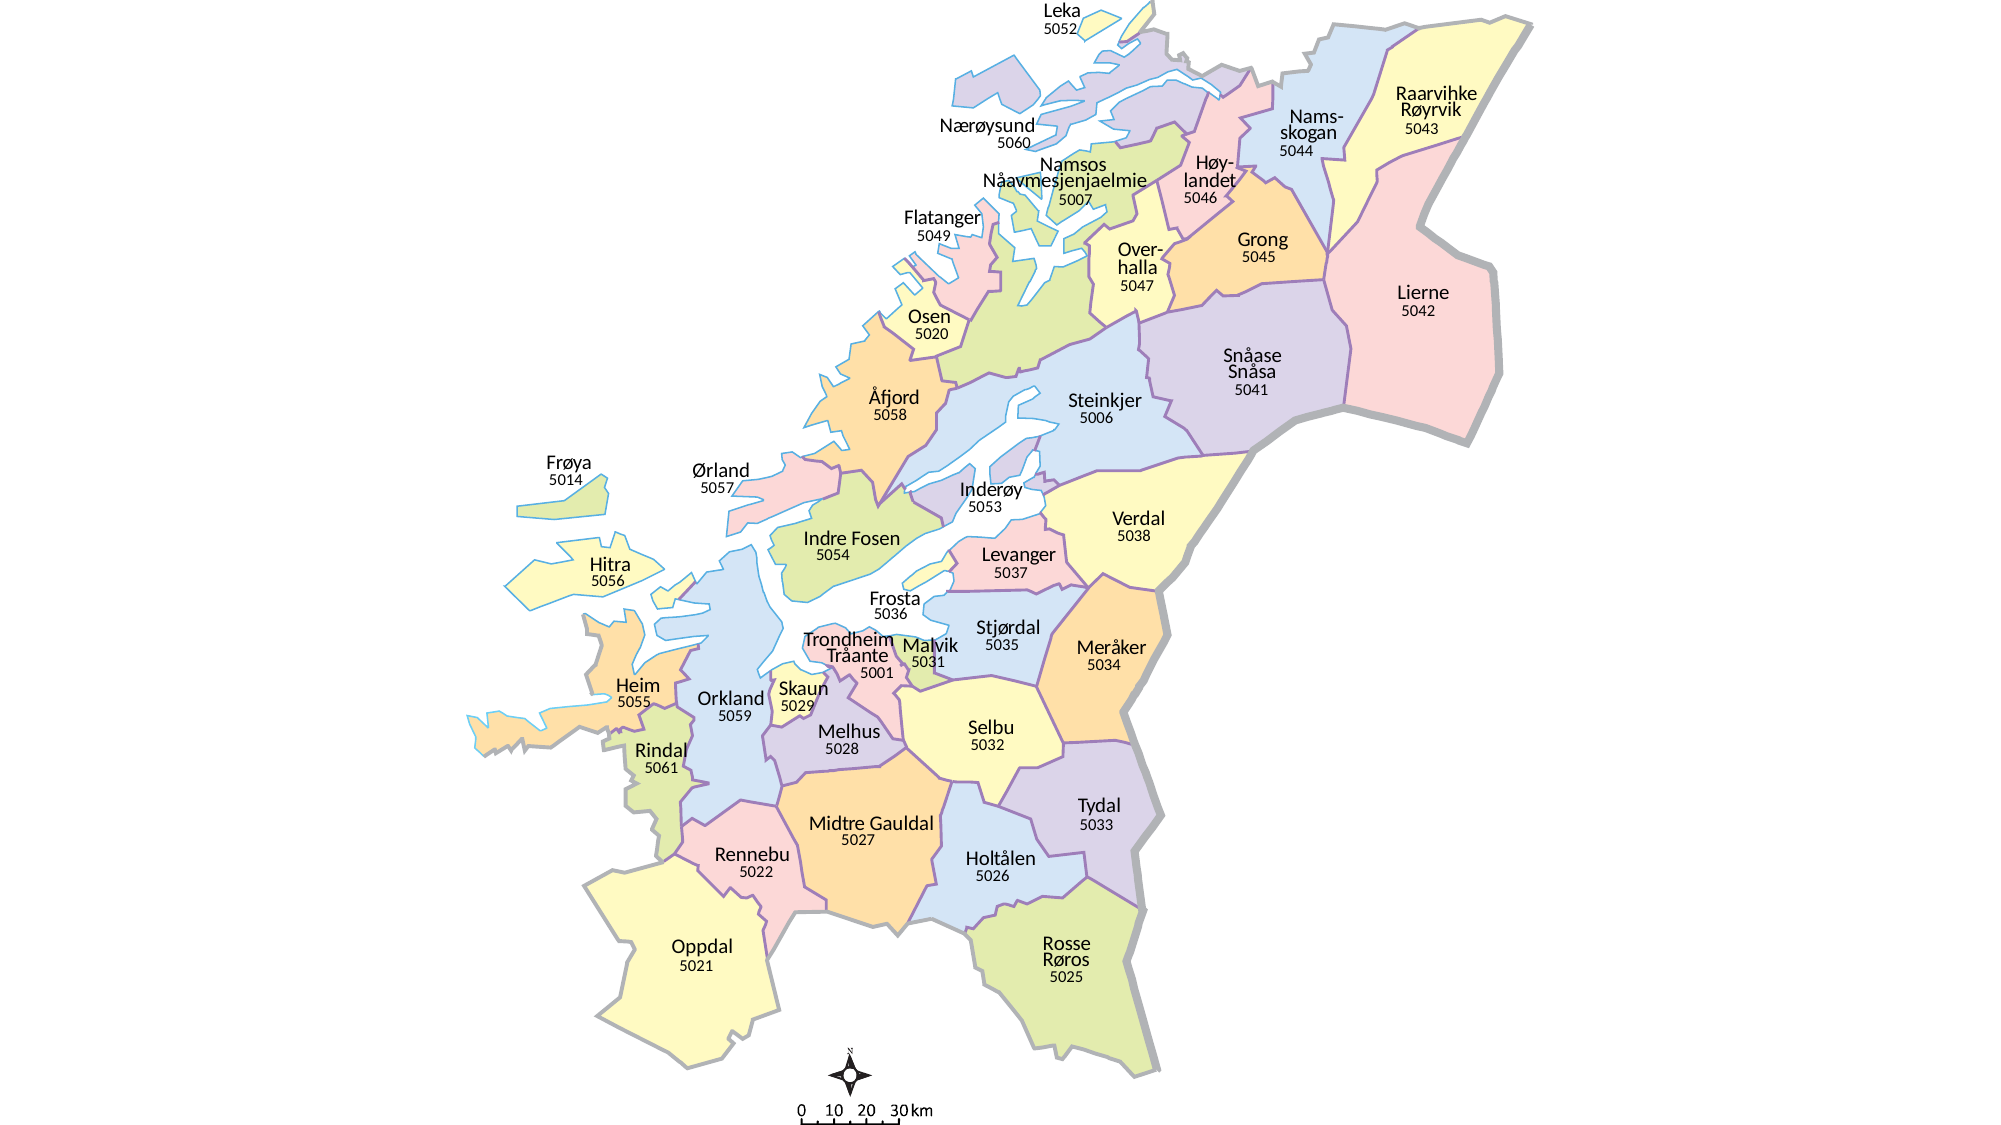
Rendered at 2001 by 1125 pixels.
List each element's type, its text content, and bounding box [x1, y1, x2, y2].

text_box Le [1043, 0, 1062, 22]
text_box R [714, 840, 725, 866]
text_box ø [1002, 475, 1013, 501]
text_box [1037, 588, 1167, 744]
text_box F [851, 524, 860, 550]
text_box [1123, 24, 1531, 1070]
text_box ennebu [725, 840, 791, 866]
text_box [949, 313, 968, 341]
text_box [999, 192, 1059, 246]
text_box [728, 258, 923, 481]
text_box 5061 [644, 762, 679, 777]
text_box T [803, 625, 812, 651]
text_box an [933, 203, 954, 229]
text_box [1064, 740, 1135, 746]
text_box 5047 [1120, 279, 1155, 296]
text_box t [1077, 386, 1084, 412]
text_box [679, 762, 709, 826]
text_box 5031 [911, 657, 946, 672]
text_box [934, 666, 953, 680]
text_box [777, 749, 951, 934]
text_box - [1227, 148, 1235, 166]
text_box [1187, 91, 1209, 135]
text_box 5044 [1279, 139, 1314, 160]
text_box r [1250, 225, 1256, 251]
text_box 5033 [1079, 817, 1114, 834]
text_box einkjer [1084, 386, 1143, 412]
text_box 5028 [825, 744, 860, 758]
text_box 5026 [975, 870, 1010, 885]
text_box [1187, 192, 1233, 239]
text_box [1239, 24, 1418, 249]
text_box [504, 531, 639, 611]
text_box a [910, 584, 921, 610]
text_box r [555, 448, 562, 474]
text_box 5055 [617, 697, 652, 712]
text_box [805, 313, 956, 472]
text_box [467, 706, 575, 756]
text_box [1185, 70, 1272, 166]
text_box dal [1095, 791, 1122, 817]
text_box [1156, 133, 1190, 181]
text_box [1140, 280, 1342, 455]
text_box [884, 324, 1202, 498]
text_box [948, 549, 958, 572]
text_box [921, 343, 947, 355]
text_box [1323, 136, 1465, 279]
text_box [878, 483, 906, 505]
text_box [771, 662, 810, 722]
text_box vih [1433, 79, 1458, 95]
text_box k [1458, 79, 1467, 105]
text_box F [546, 448, 555, 474]
text_box k [1120, 633, 1129, 659]
text_box [517, 474, 609, 520]
text_box r [848, 809, 854, 835]
text_box t [927, 203, 933, 229]
text_box 5045 [1241, 251, 1277, 266]
text_box er [963, 203, 982, 229]
text_box [958, 310, 1203, 486]
text_box [1139, 183, 1183, 254]
text_box [846, 1082, 851, 1094]
text_box 5021 [679, 958, 714, 975]
text_box o [885, 584, 896, 610]
text_box [682, 800, 827, 911]
text_box [802, 456, 841, 474]
text_box [856, 1071, 868, 1075]
text_box Raa [1395, 79, 1426, 105]
text_box [970, 222, 1001, 322]
text_box R [1042, 946, 1053, 972]
text_box ø [1411, 95, 1421, 121]
text_box r [812, 625, 818, 651]
text_box Orkland [697, 684, 766, 710]
text_box r [1426, 79, 1433, 95]
text_box y [1086, 791, 1095, 817]
text_box [1032, 30, 1248, 150]
text_box [888, 264, 938, 338]
text_box t [993, 844, 1000, 870]
text_box a [620, 550, 632, 576]
text_box k [1288, 118, 1296, 144]
text_box [483, 726, 1156, 1077]
text_box [1331, 22, 1529, 248]
text_box 5020 [914, 329, 949, 343]
text_box r [902, 383, 909, 409]
text_box L [981, 541, 990, 567]
text_box [577, 610, 644, 732]
text_box e [1122, 504, 1132, 530]
text_box 5027 [841, 835, 876, 850]
text_box F [869, 584, 878, 610]
text_box r [878, 584, 885, 610]
text_box 5056 [591, 576, 626, 591]
text_box [1036, 573, 1158, 686]
text_box S [778, 675, 788, 701]
text_box a [581, 448, 593, 474]
text_box r [1007, 613, 1014, 639]
text_box [1237, 83, 1273, 167]
text_box [1323, 280, 1351, 407]
text_box [947, 583, 1087, 594]
text_box [911, 1103, 919, 1117]
text_box [851, 1082, 855, 1092]
text_box 5038 [1117, 530, 1152, 545]
text_box [639, 645, 697, 707]
text_box a [917, 203, 927, 229]
text_box [998, 743, 1064, 806]
text_box r [614, 550, 620, 576]
text_box [583, 449, 1046, 679]
text_box [1169, 175, 1327, 311]
text_box n [861, 641, 871, 667]
text_box [1025, 476, 1058, 494]
text_box dal [1014, 613, 1041, 639]
text_box s [1280, 118, 1288, 144]
text_box 5057 [700, 483, 735, 498]
text_box os [1070, 946, 1091, 972]
text_box ong [1256, 225, 1289, 251]
text_box [1119, 32, 1142, 43]
text_box k [788, 675, 796, 701]
text_box Selbu [968, 713, 1015, 739]
text_box 5058 [873, 409, 908, 424]
text_box 5022 [739, 866, 774, 881]
text_box y [1013, 475, 1024, 501]
text_box [826, 1104, 834, 1116]
text_box [890, 1104, 898, 1117]
text_box [900, 1104, 909, 1117]
text_box Næ [939, 111, 968, 137]
text_box [830, 1071, 844, 1076]
text_box 5001 [860, 661, 895, 682]
text_box [769, 471, 942, 602]
text_box osse [1053, 929, 1092, 955]
text_box - [1157, 235, 1164, 261]
text_box [582, 614, 602, 695]
text_box [912, 465, 975, 525]
text_box land [1183, 166, 1219, 192]
text_box osen [860, 524, 901, 550]
text_box [856, 1075, 869, 1080]
text_box 5037 [993, 567, 1029, 582]
text_box [465, 0, 1535, 1125]
text_box Åfjo [868, 383, 902, 409]
text_box ø [562, 448, 573, 474]
text_box Midt [808, 809, 848, 835]
text_box y [1218, 148, 1227, 166]
text_box Rindal [635, 736, 689, 762]
text_box Snåsa [1223, 357, 1277, 383]
text_box 5053 [968, 501, 1003, 517]
text_box [904, 386, 1059, 493]
text_box Namsos [982, 150, 1107, 166]
text_box an [1009, 541, 1029, 567]
text_box [1091, 135, 1182, 185]
text_box [936, 357, 958, 389]
text_box v [1000, 541, 1009, 567]
text_box 5052 [1043, 22, 1078, 38]
text_box 5049 [916, 229, 951, 245]
text_box [1120, 2, 1154, 41]
text_box y [573, 448, 581, 474]
text_box R [1400, 95, 1411, 121]
text_box t [871, 641, 878, 667]
text_box Heim [616, 671, 661, 697]
text_box Nams- [1280, 102, 1345, 128]
text_box [950, 514, 1086, 591]
text_box [655, 546, 782, 825]
text_box r [1431, 95, 1438, 121]
text_box 5060 [997, 137, 1032, 150]
text_box Fl [904, 203, 917, 229]
text_box aun [796, 675, 830, 701]
text_box [1140, 1, 1532, 87]
text_box [805, 651, 826, 664]
text_box [866, 1104, 876, 1117]
text_box [1115, 122, 1186, 148]
text_box [680, 807, 825, 911]
text_box V [1112, 504, 1122, 530]
text_box [904, 680, 1062, 805]
text_box a [1006, 166, 1015, 192]
text_box [893, 685, 912, 741]
text_box [903, 553, 948, 584]
text_box [942, 215, 984, 249]
text_box Inde [959, 475, 996, 501]
text_box [829, 667, 880, 717]
text_box [1032, 1, 1150, 147]
text_box 5025 [1049, 972, 1084, 986]
text_box ondheim [818, 625, 895, 651]
text_box [1220, 69, 1251, 98]
text_box 5007 [1058, 192, 1093, 209]
text_box [920, 1107, 933, 1117]
text_box [1039, 512, 1088, 588]
text_box Hit [589, 550, 614, 576]
text_box åa [841, 641, 861, 667]
text_box [675, 643, 699, 703]
text_box 5041 [1234, 383, 1269, 399]
text_box r [1064, 946, 1070, 972]
text_box 5046 [1183, 192, 1218, 207]
text_box [496, 707, 584, 752]
text_box r [1150, 235, 1157, 253]
text_box r [1132, 504, 1139, 530]
text_box [609, 703, 676, 734]
text_box e Gauldal [854, 809, 935, 835]
text_box r [1104, 633, 1111, 659]
text_box g [1307, 118, 1316, 144]
text_box [966, 878, 1156, 1069]
text_box 5042 [1401, 305, 1436, 320]
text_box Stjø [976, 613, 1007, 639]
text_box Snåase [1223, 341, 1283, 367]
text_box 5014 [548, 474, 584, 489]
text_box 5032 [970, 739, 1005, 754]
text_box T [826, 641, 835, 667]
text_box 5054 [816, 544, 851, 565]
text_box [904, 258, 970, 320]
text_box H [1186, 148, 1208, 166]
text_box Hol [965, 844, 993, 870]
text_box Ind [803, 524, 830, 550]
text_box [676, 703, 695, 744]
text_box [952, 55, 1041, 111]
text_box [909, 782, 1085, 932]
text_box [676, 826, 683, 847]
text_box [603, 704, 681, 845]
text_box [953, 675, 1037, 687]
text_box [913, 199, 999, 319]
text_box vik [1438, 95, 1462, 121]
text_box [834, 651, 911, 739]
text_box Malvik [902, 631, 959, 657]
text_box [822, 388, 957, 507]
text_box [1158, 156, 1208, 237]
text_box [990, 437, 1040, 475]
text_box t [1229, 166, 1237, 192]
text_box e [990, 541, 1000, 567]
text_box [727, 453, 839, 536]
text_box 5035 [985, 639, 1020, 654]
text_box [771, 669, 905, 784]
text_box [1167, 279, 1324, 313]
text_box [938, 192, 1136, 387]
text_box er [1038, 541, 1057, 567]
text_box [895, 635, 950, 685]
text_box [1084, 180, 1188, 327]
text_box s [896, 584, 904, 610]
text_box 5029 [780, 701, 815, 715]
text_box O [1117, 235, 1131, 253]
text_box [797, 1104, 806, 1117]
text_box e [836, 524, 848, 550]
text_box [1041, 452, 1252, 591]
text_box r [830, 524, 836, 550]
text_box [575, 693, 612, 707]
text_box [1106, 261, 1172, 327]
text_box r [968, 111, 974, 137]
text_box Osen [908, 303, 952, 329]
text_box 5043 [1404, 121, 1439, 138]
text_box ø [974, 111, 985, 137]
text_box er [1129, 633, 1147, 659]
text_box g [954, 203, 963, 229]
text_box [1032, 192, 1042, 200]
text_box 5059 [718, 710, 753, 725]
text_box [909, 245, 959, 284]
text_box [1322, 29, 1420, 252]
text_box ø [1053, 946, 1064, 972]
text_box Ørland [692, 457, 751, 483]
text_box e [878, 641, 889, 667]
text_box [912, 680, 953, 692]
text_box 5034 [1087, 659, 1122, 674]
text_box T [1077, 791, 1086, 817]
text_box y [1421, 95, 1431, 121]
text_box ålen [1000, 844, 1037, 870]
text_box [1237, 166, 1328, 254]
text_box t [904, 584, 910, 610]
text_box [652, 574, 695, 608]
text_box [847, 1047, 853, 1055]
text_box [834, 1104, 843, 1117]
text_box [762, 715, 811, 786]
text_box dal [1139, 504, 1166, 530]
text_box [914, 502, 944, 528]
text_box e [1140, 235, 1150, 253]
text_box Lierne [1397, 279, 1450, 305]
text_box [1324, 140, 1463, 418]
text_box [963, 183, 1107, 307]
text_box [952, 781, 1087, 934]
text_box [1000, 743, 1160, 908]
text_box y [985, 111, 994, 137]
text_box [858, 1104, 866, 1116]
text_box Oppdal [671, 932, 734, 958]
text_box k [1062, 0, 1070, 22]
text_box r [996, 475, 1002, 501]
text_box g [1029, 541, 1038, 567]
text_box vmesjenjaelmie [1015, 166, 1148, 192]
text_box e [1219, 166, 1229, 192]
text_box [843, 1068, 857, 1083]
text_box [768, 670, 775, 726]
text_box r [835, 641, 841, 667]
text_box G [1237, 225, 1250, 251]
text_box R [1042, 929, 1053, 946]
text_box [936, 320, 970, 357]
text_box [905, 747, 952, 923]
text_box 5006 [1079, 412, 1114, 427]
text_box [1039, 69, 1221, 150]
text_box [832, 1076, 844, 1080]
text_box [878, 311, 936, 361]
text_box sund [994, 111, 1036, 137]
text_box [894, 648, 912, 686]
text_box [924, 588, 1087, 685]
text_box an [1316, 118, 1338, 144]
text_box v [1131, 235, 1140, 253]
text_box o [1296, 118, 1307, 144]
text_box e [1467, 79, 1478, 105]
text_box 5036 [873, 610, 909, 623]
text_box a [1070, 0, 1082, 22]
text_box S [1068, 386, 1077, 412]
text_box [783, 718, 907, 786]
text_box Melhus [817, 717, 881, 744]
text_box d [909, 383, 921, 409]
text_box Nå [982, 166, 1006, 192]
text_box å [1111, 633, 1120, 659]
text_box ø [1208, 148, 1218, 166]
text_box Me [1076, 633, 1104, 659]
text_box [849, 1056, 855, 1069]
text_box halla [1117, 253, 1159, 279]
text_box [1078, 10, 1122, 42]
